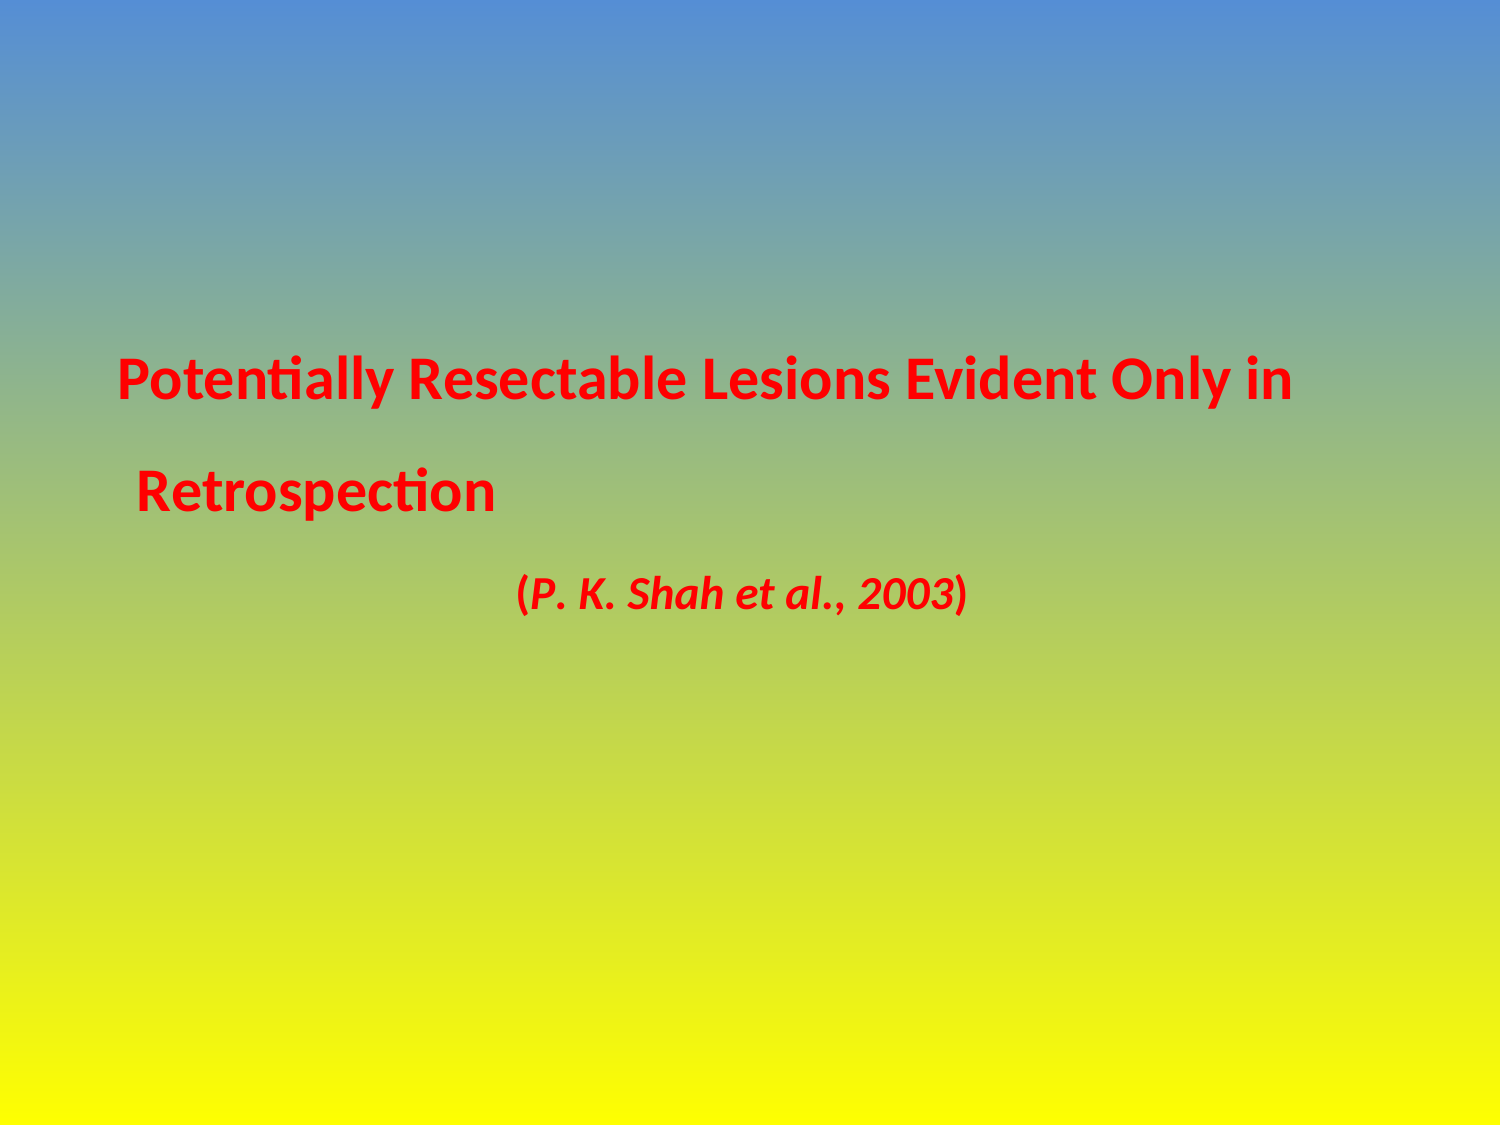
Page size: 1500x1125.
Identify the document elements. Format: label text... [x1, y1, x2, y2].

list Potentially Resectable Lesions Evident Only in Retrospection (P. K. Shah et al., 2003) [70, 292, 1425, 629]
